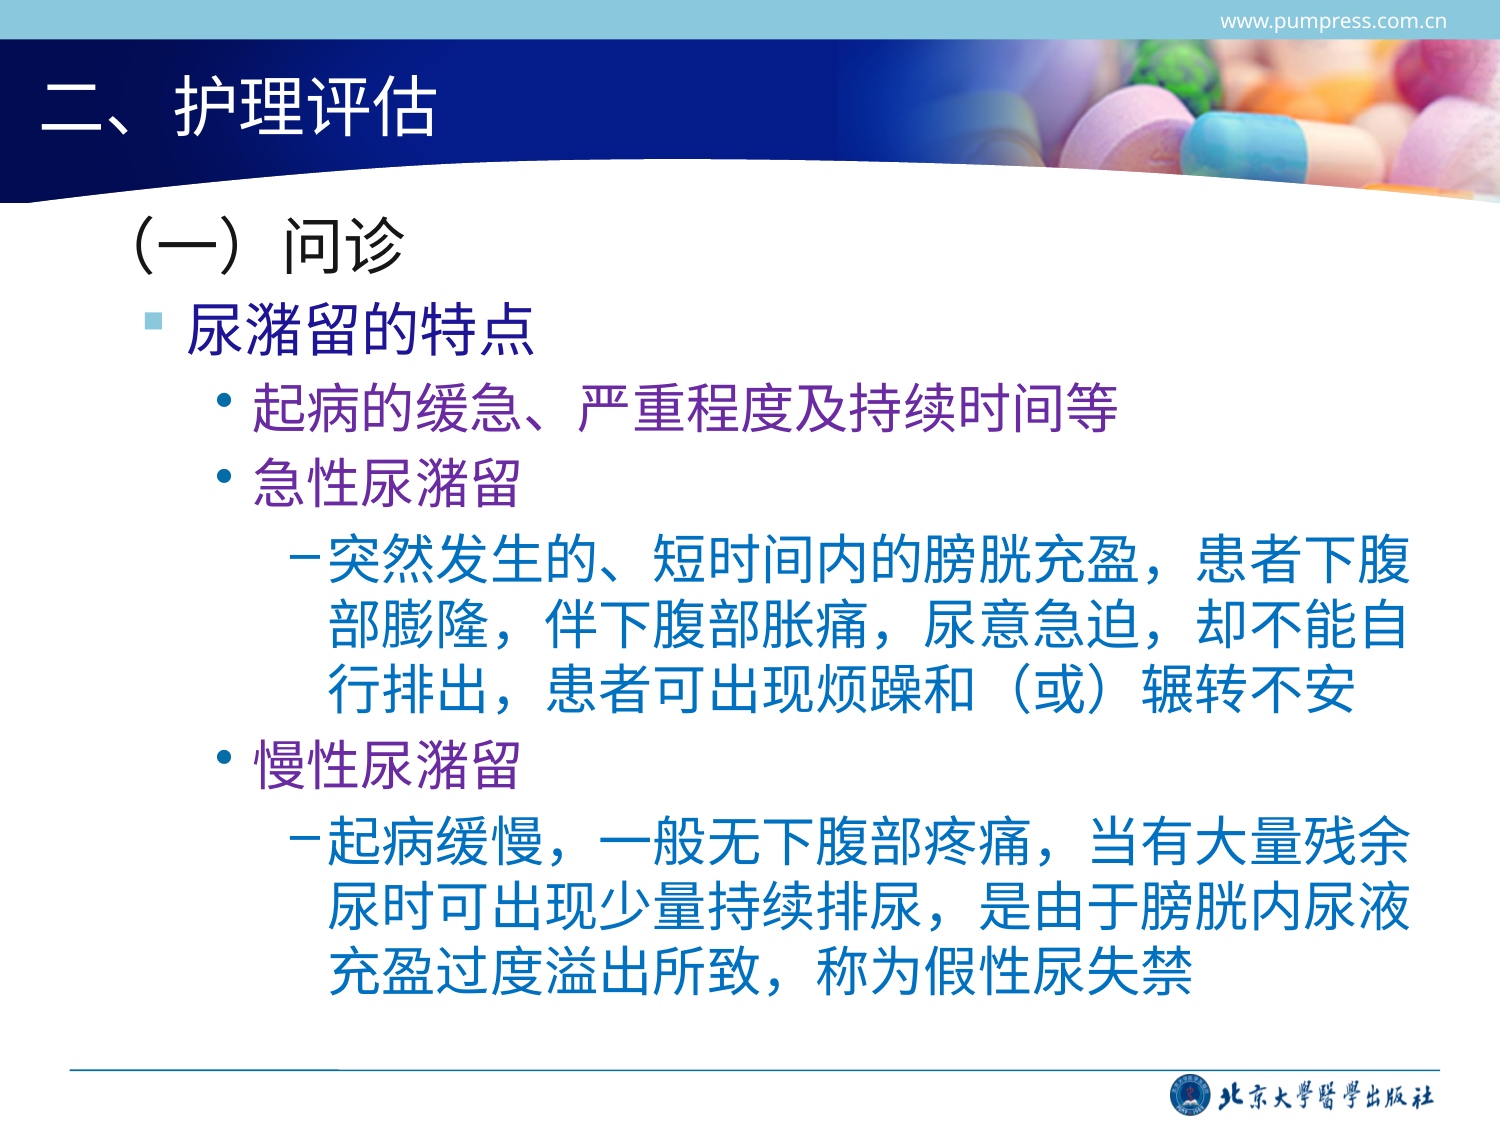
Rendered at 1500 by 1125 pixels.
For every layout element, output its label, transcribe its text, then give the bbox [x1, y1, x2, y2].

slide_number www.pumpress.com.cn [1024, 0, 1463, 38]
list （一）问诊 尿潴留的特点 起病的缓急、严重程度及持续时间等 急性尿潴留 突然发生的、短时间内的膀胱充盈，患者下腹部膨隆，伴下腹部胀痛，尿意急迫，却不能自行排出，患者可出现烦躁和（或）辗转不安 慢性尿潴留 起病缓慢，一般无下腹部疼痛，当有大量残余尿时可出现少量持续排尿，是由于膀胱内尿液充盈过度溢出所致，称为假性尿失禁 [49, 198, 1463, 1026]
picture [0, 40, 1500, 203]
title 二、护理评估 [23, 58, 1349, 152]
picture [1170, 1074, 1436, 1118]
